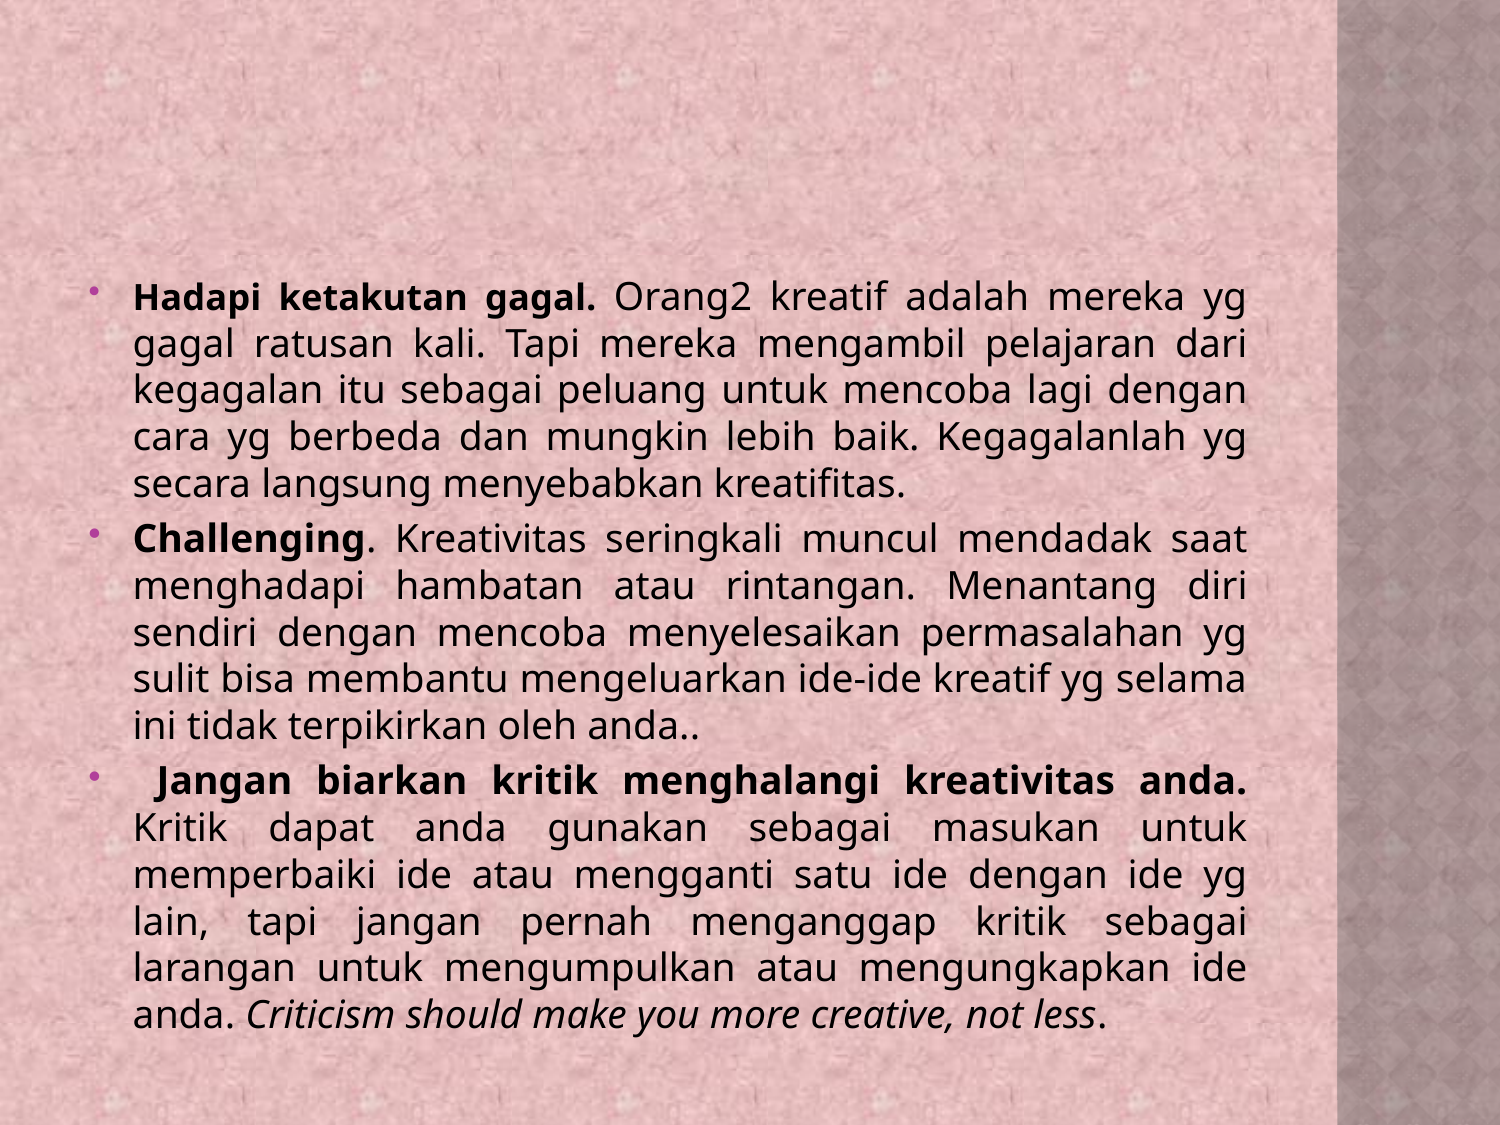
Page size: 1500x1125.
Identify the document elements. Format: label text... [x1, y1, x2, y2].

picture [0, 0, 1500, 1125]
list Hadapi ketakutan gagal. Orang2 kreatif adalah mereka yg gagal ratusan kali. Tapi mereka mengambil pelajaran dari kegagalan itu sebagai peluang untuk mencoba lagi dengan cara yg berbeda dan mungkin lebih baik. Kegagalanlah yg secara langsung menyebabkan kreatifitas. Challenging. Kreativitas seringkali muncul mendadak saat menghadapi hambatan atau rintangan. Menantang diri sendiri dengan mencoba menyelesaikan permasalahan yg sulit bisa membantu mengeluarkan ide-ide kreatif yg selama ini tidak terpikirkan oleh anda.. Jangan biarkan kritik menghalangi kreativitas anda. Kritik dapat anda gunakan sebagai masukan untuk memperbaiki ide atau mengganti satu ide dengan ide yg lain, tapi jangan pernah menganggap kritik sebagai larangan untuk mengumpulkan atau mengungkapkan ide anda. Criticism should make you more creative, not less. [75, 264, 1263, 1059]
